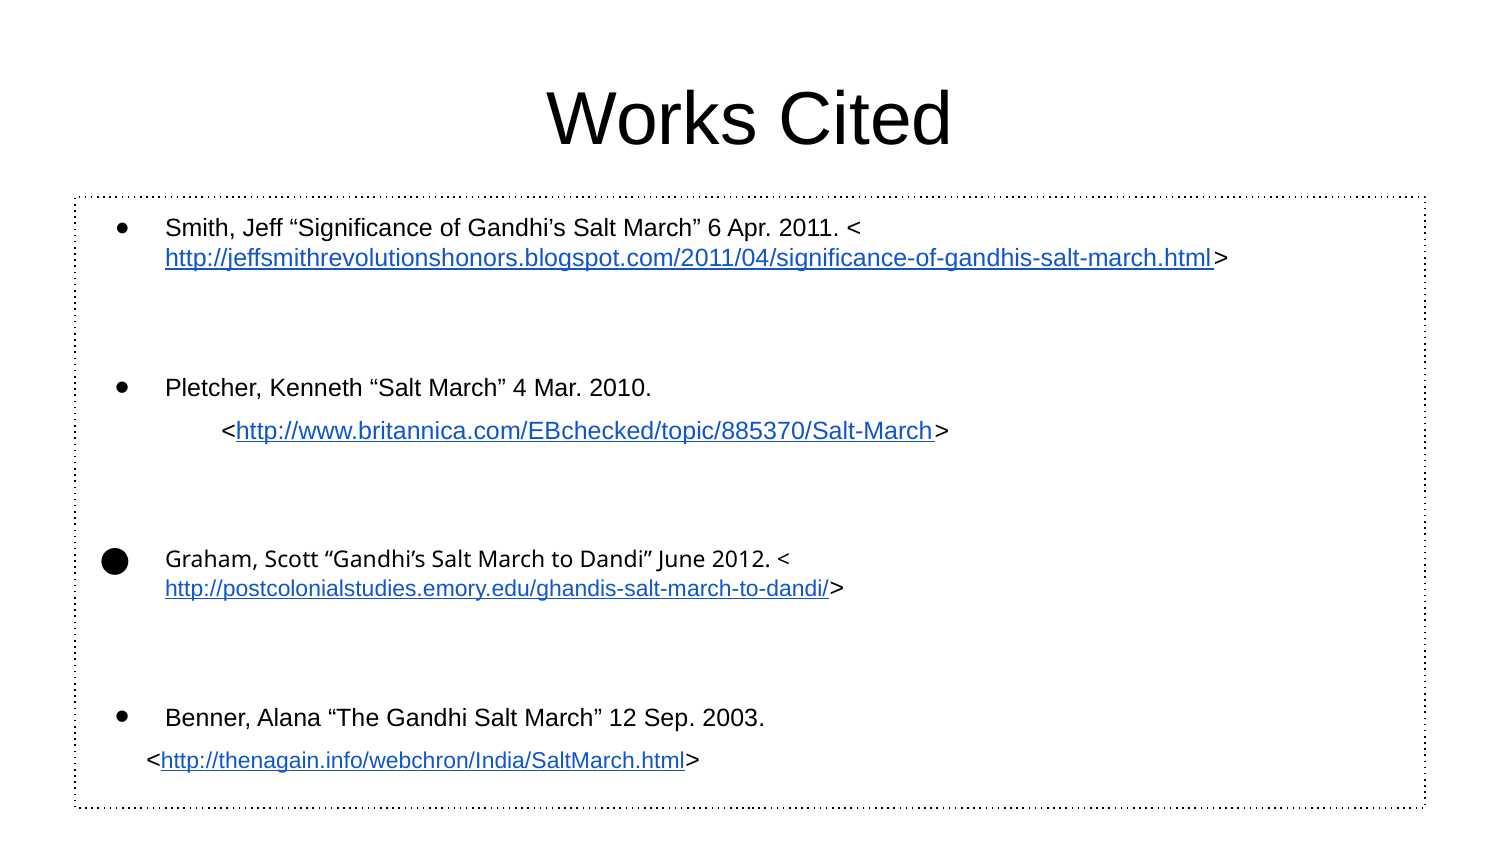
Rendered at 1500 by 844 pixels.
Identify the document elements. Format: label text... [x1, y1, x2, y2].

list Smith, Jeff “Significance of Gandhi’s Salt March” 6 Apr. 2011. <http://jeffsmithrevolutionshonors.blogspot.com/2011/04/significance-of-gandhis-salt-march.html> Pletcher, Kenneth “Salt March” 4 Mar. 2010. <http://www.britannica.com/EBchecked/topic/885370/Salt-March> Graham, Scott “Gandhi’s Salt March to Dandi” June 2012. <http://postcolonialstudies.emory.edu/ghandis-salt-march-to-dandi/> Benner, Alana “The Gandhi Salt March” 12 Sep. 2003. <http://thenagain.info/webchron/India/SaltMarch.html> [75, 196, 1425, 808]
title Works Cited [75, 33, 1425, 175]
